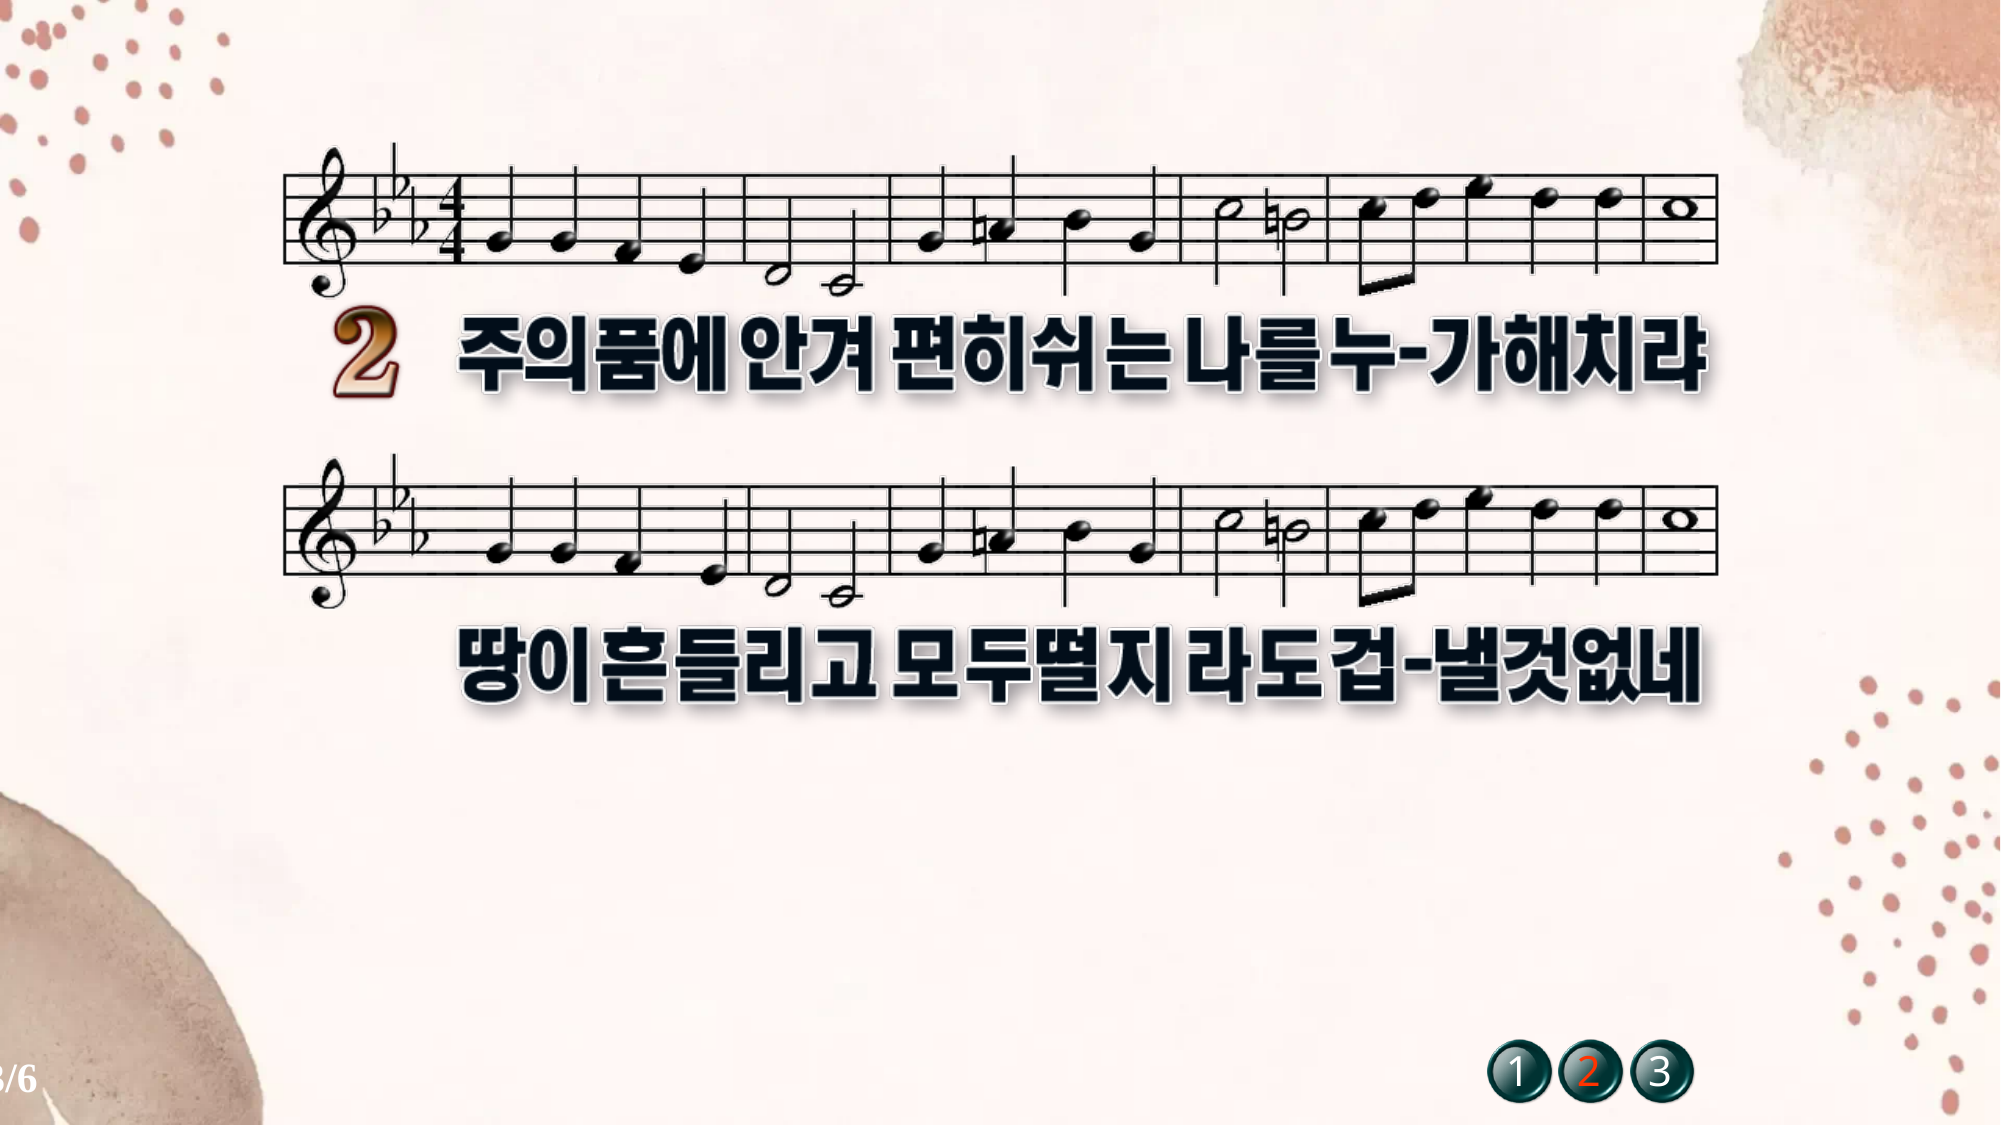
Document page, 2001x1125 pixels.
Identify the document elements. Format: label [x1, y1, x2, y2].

text_box [1555, 1035, 1626, 1106]
picture [0, 0, 2001, 1125]
text_box [1484, 1035, 1555, 1106]
text_box [1627, 1035, 1697, 1106]
